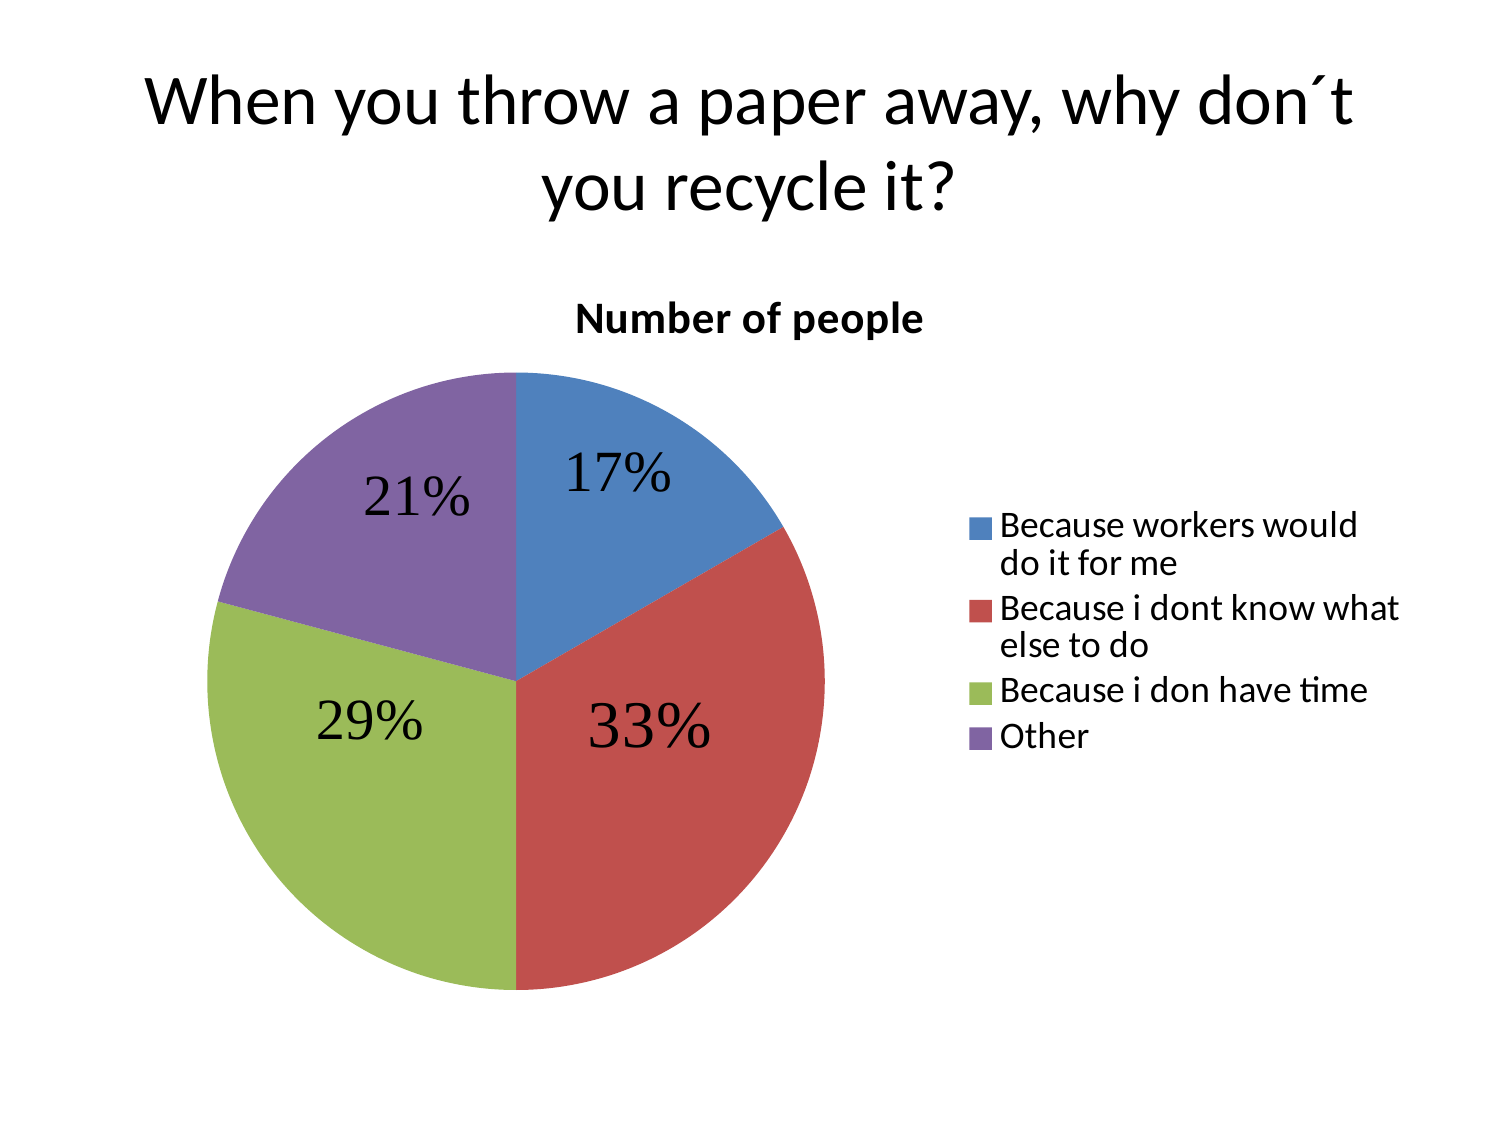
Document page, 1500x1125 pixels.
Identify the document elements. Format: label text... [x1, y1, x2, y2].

title When you throw a paper away, why don´t you recycle it? [75, 45, 1425, 233]
chart [74, 262, 1426, 1006]
